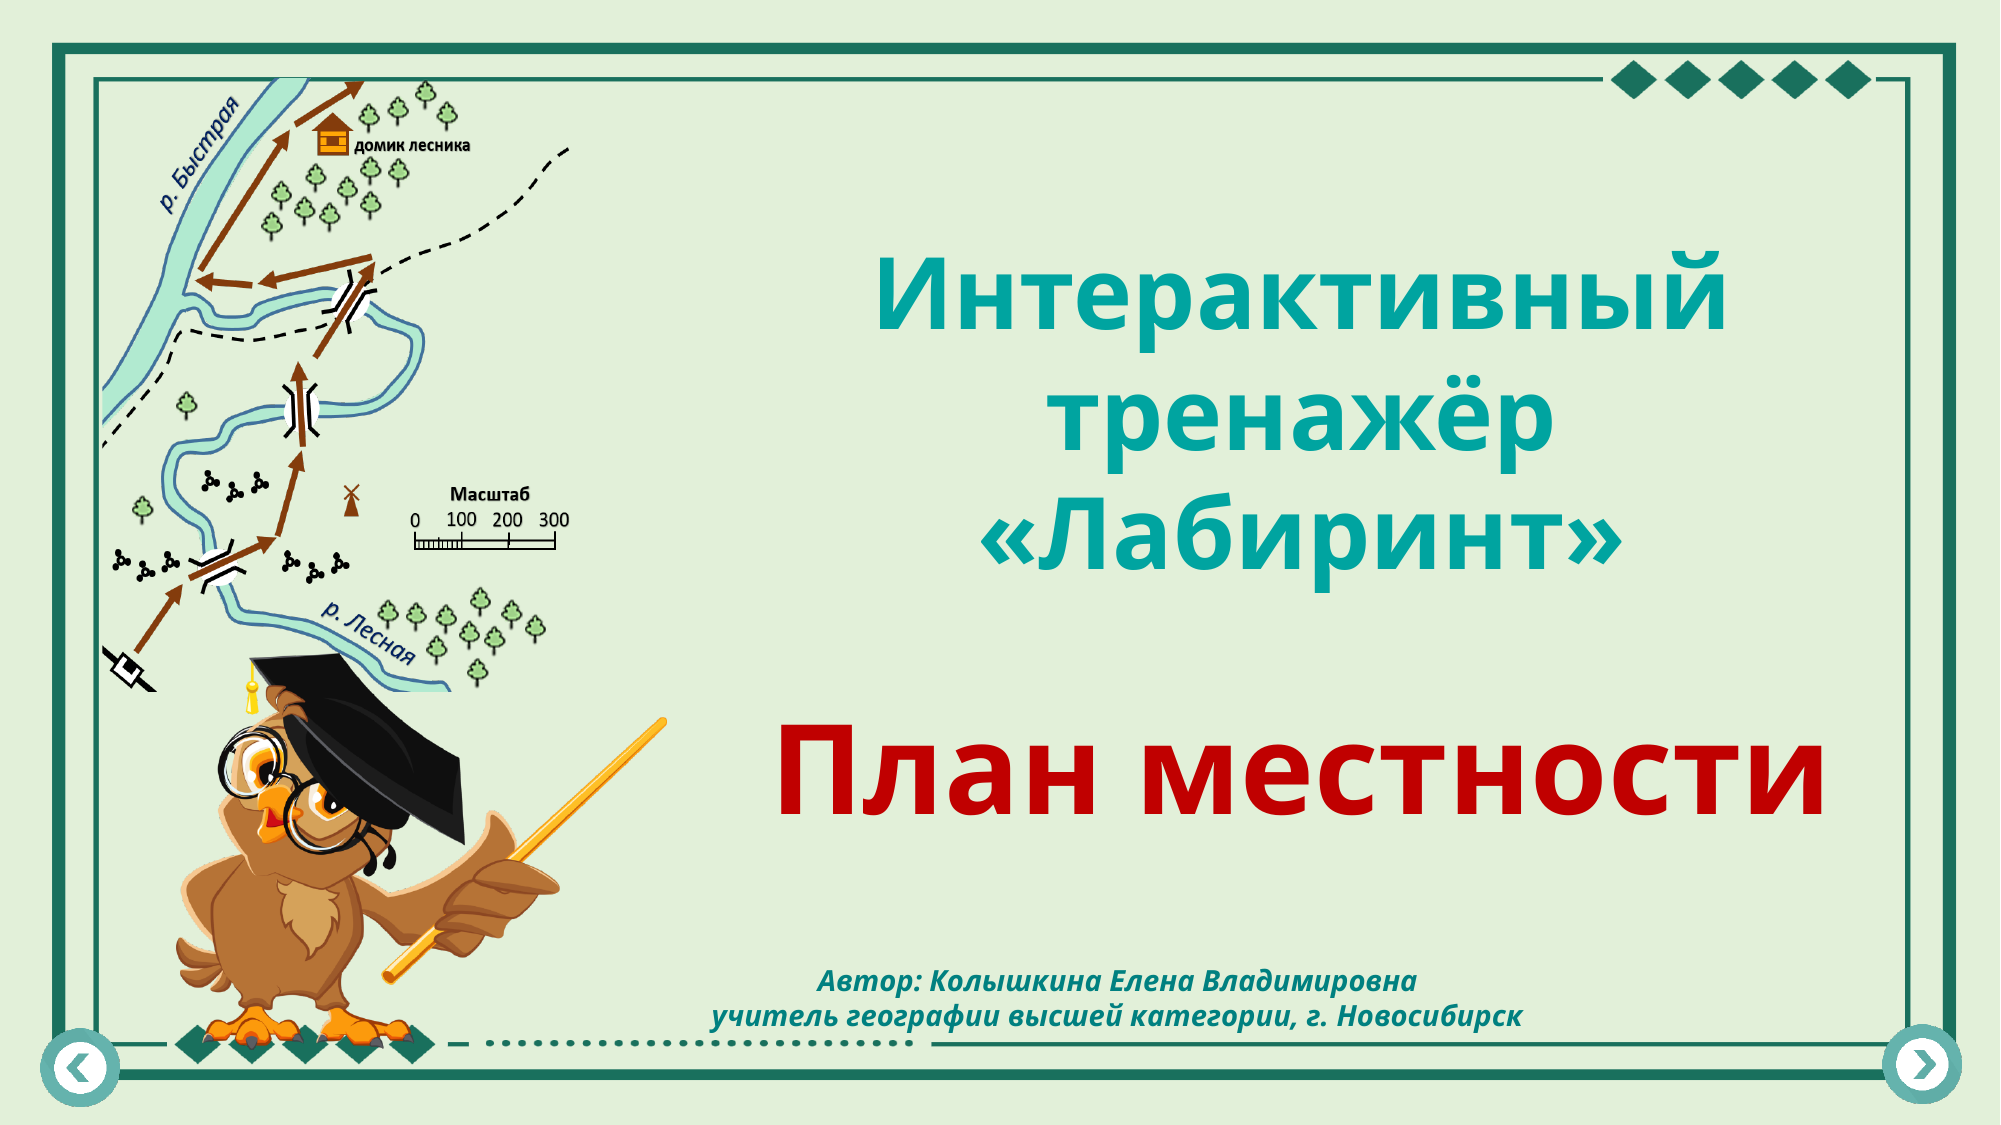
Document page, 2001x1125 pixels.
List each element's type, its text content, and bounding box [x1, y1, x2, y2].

text_box Интерактивный тренажёр «Лабиринт» План местности [1561, 222, 1899, 848]
picture [0, 0, 1999, 1125]
